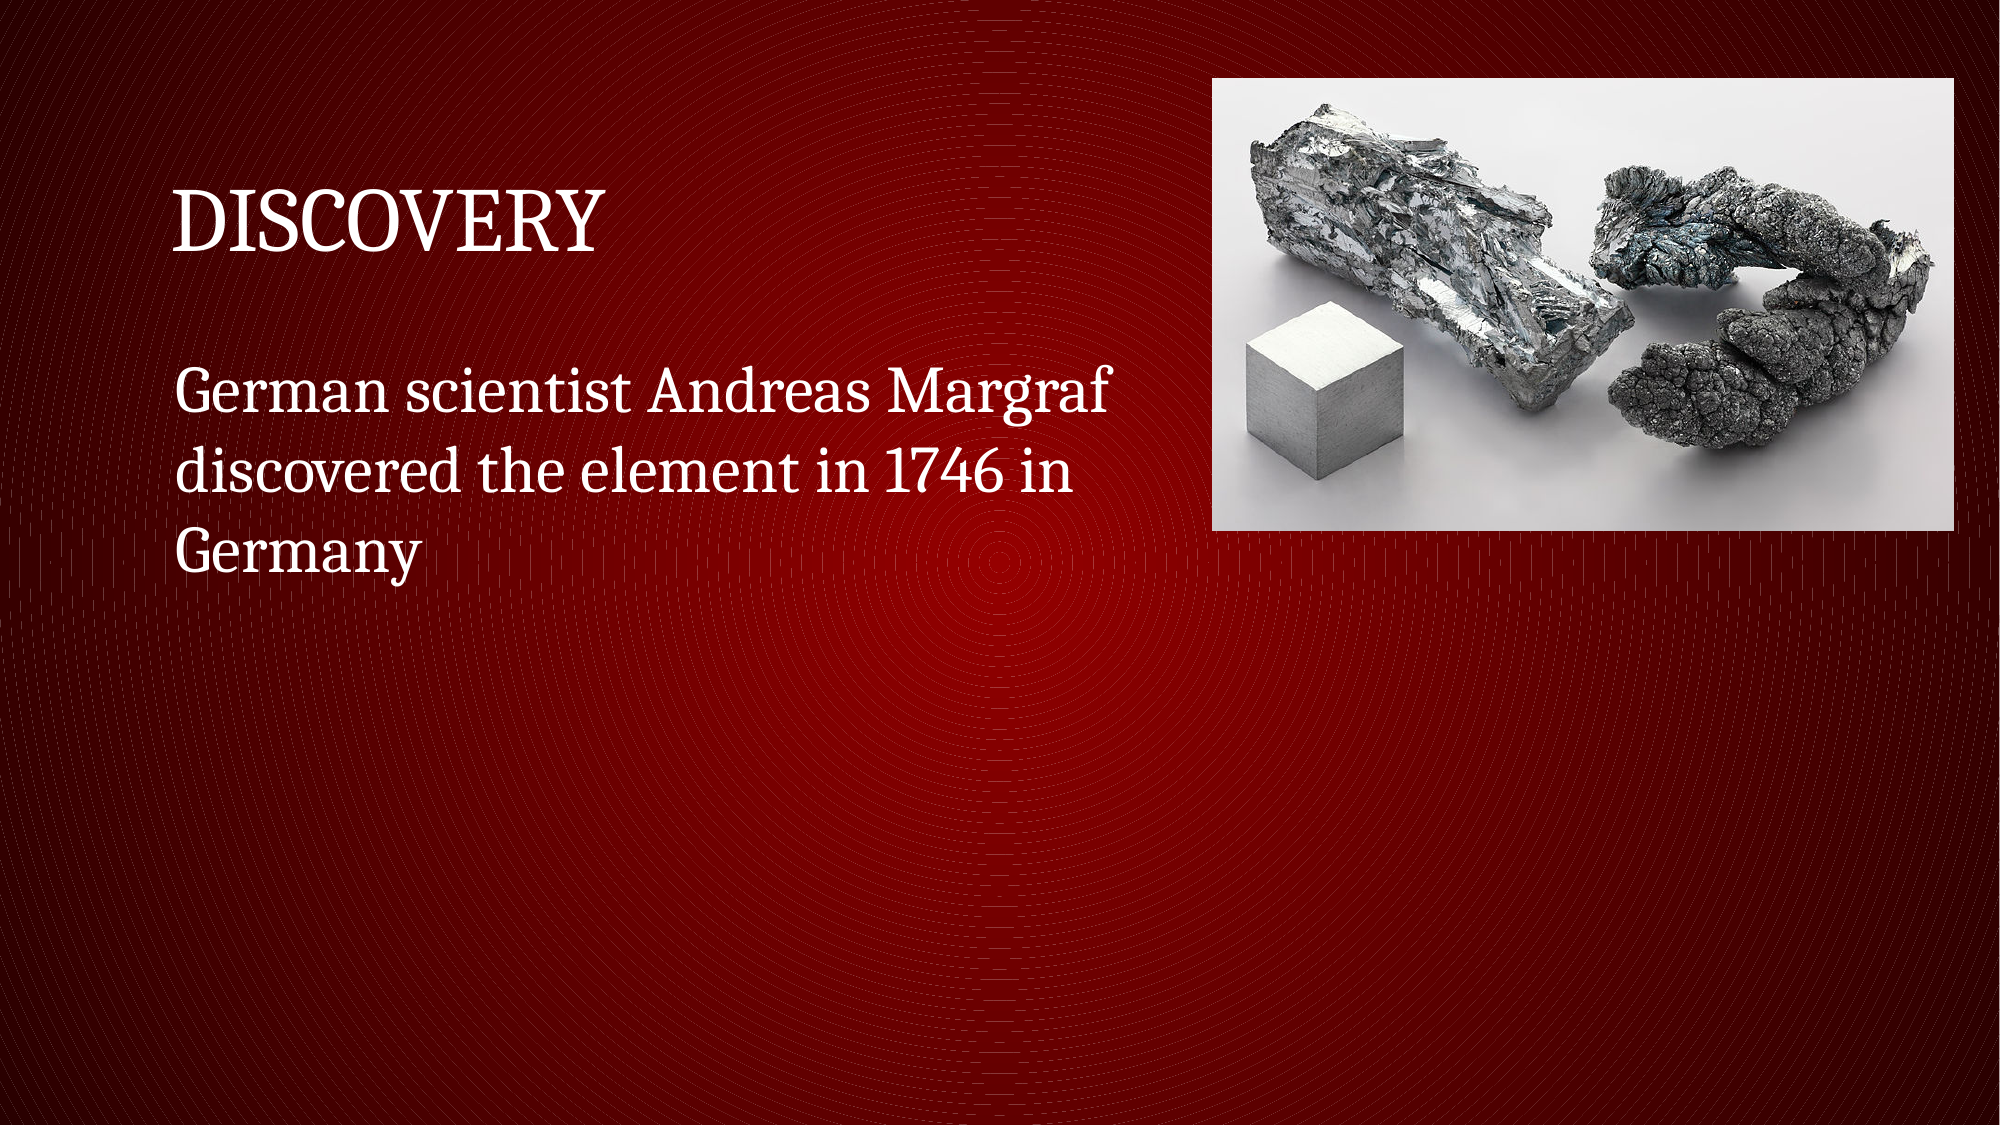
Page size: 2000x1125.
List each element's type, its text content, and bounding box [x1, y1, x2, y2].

picture [1211, 77, 1954, 532]
title Discovery [149, 79, 1204, 280]
text_box German scientist Andreas Margraf discovered the element in 1746 in Germany [161, 338, 1161, 593]
